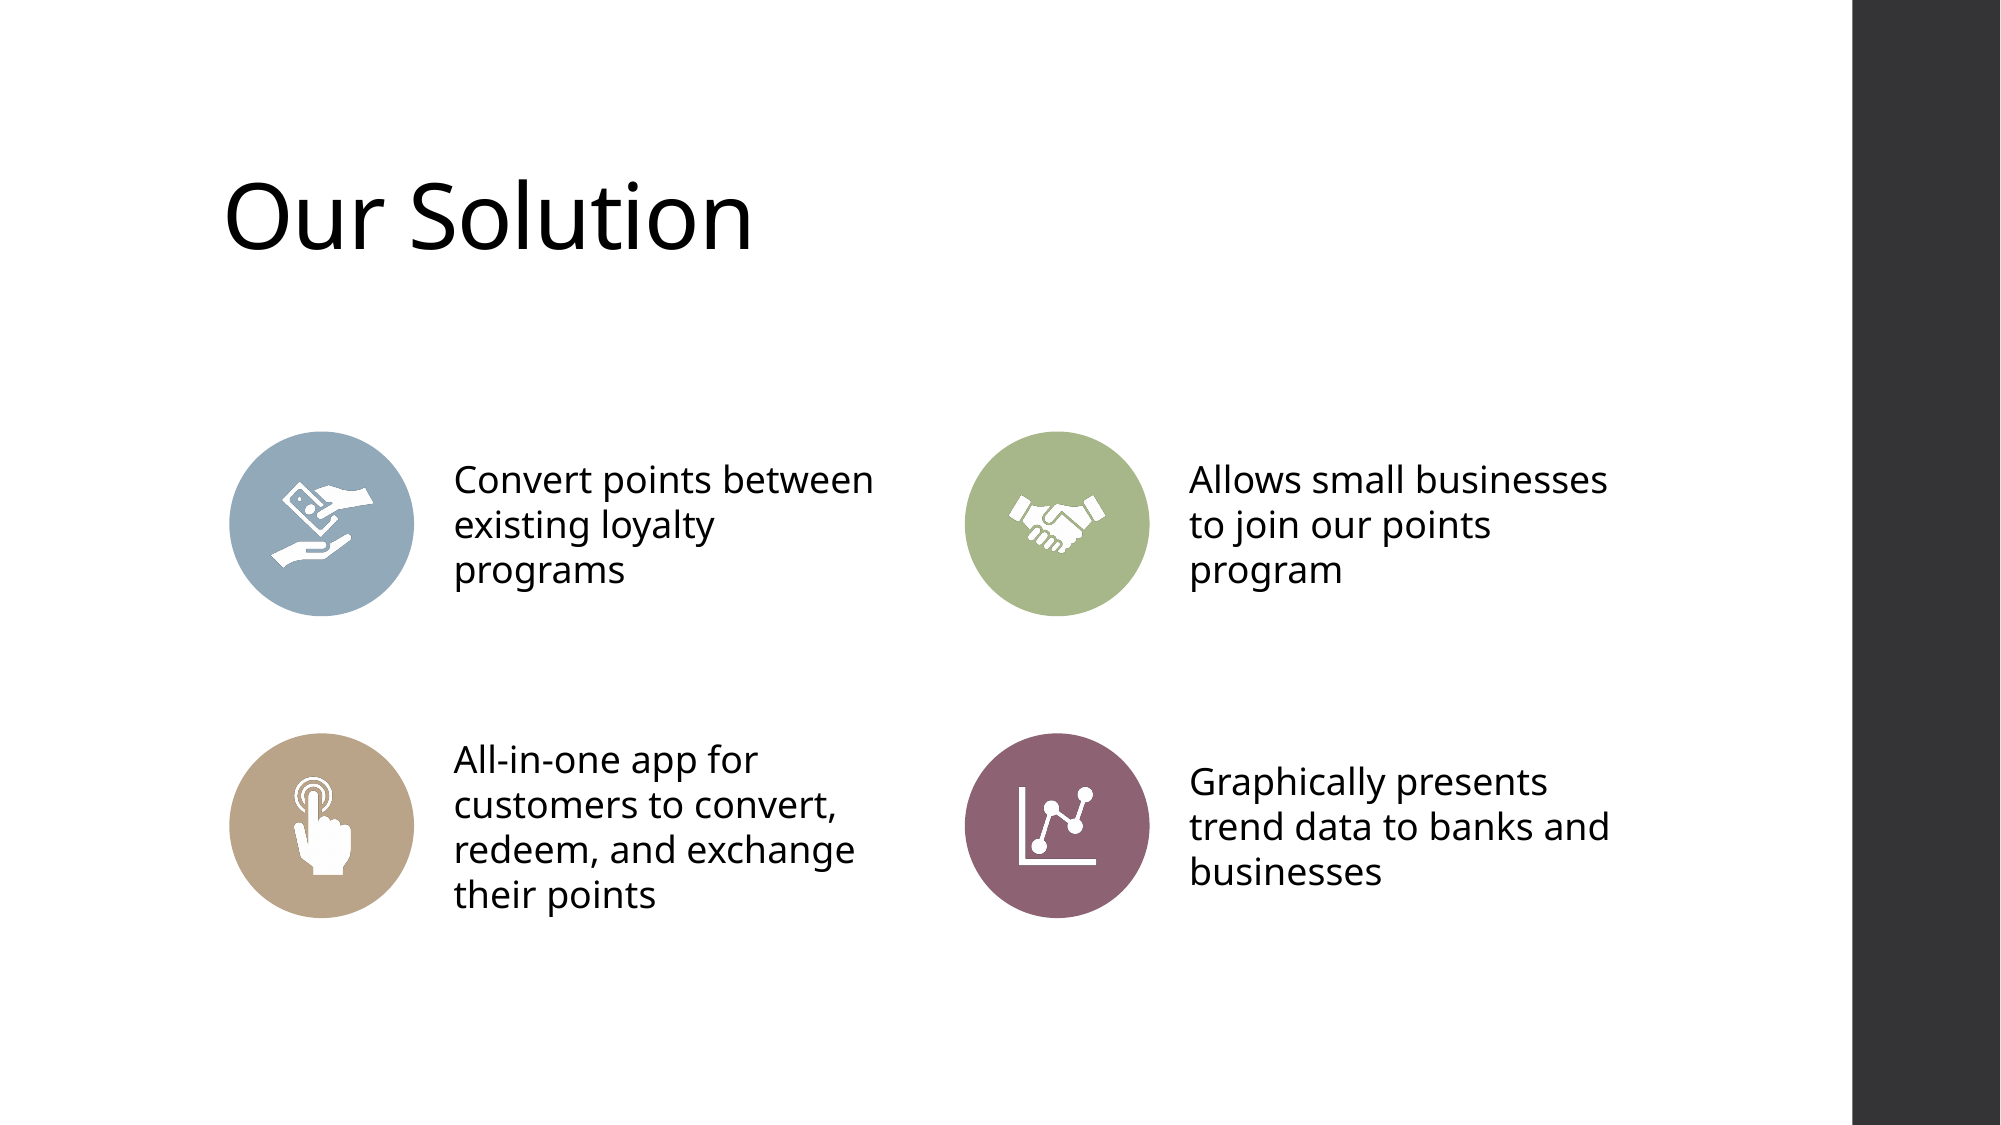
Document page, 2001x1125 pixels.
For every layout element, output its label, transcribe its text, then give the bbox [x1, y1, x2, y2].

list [206, 329, 1648, 1020]
title Our Solution [206, 60, 1797, 278]
